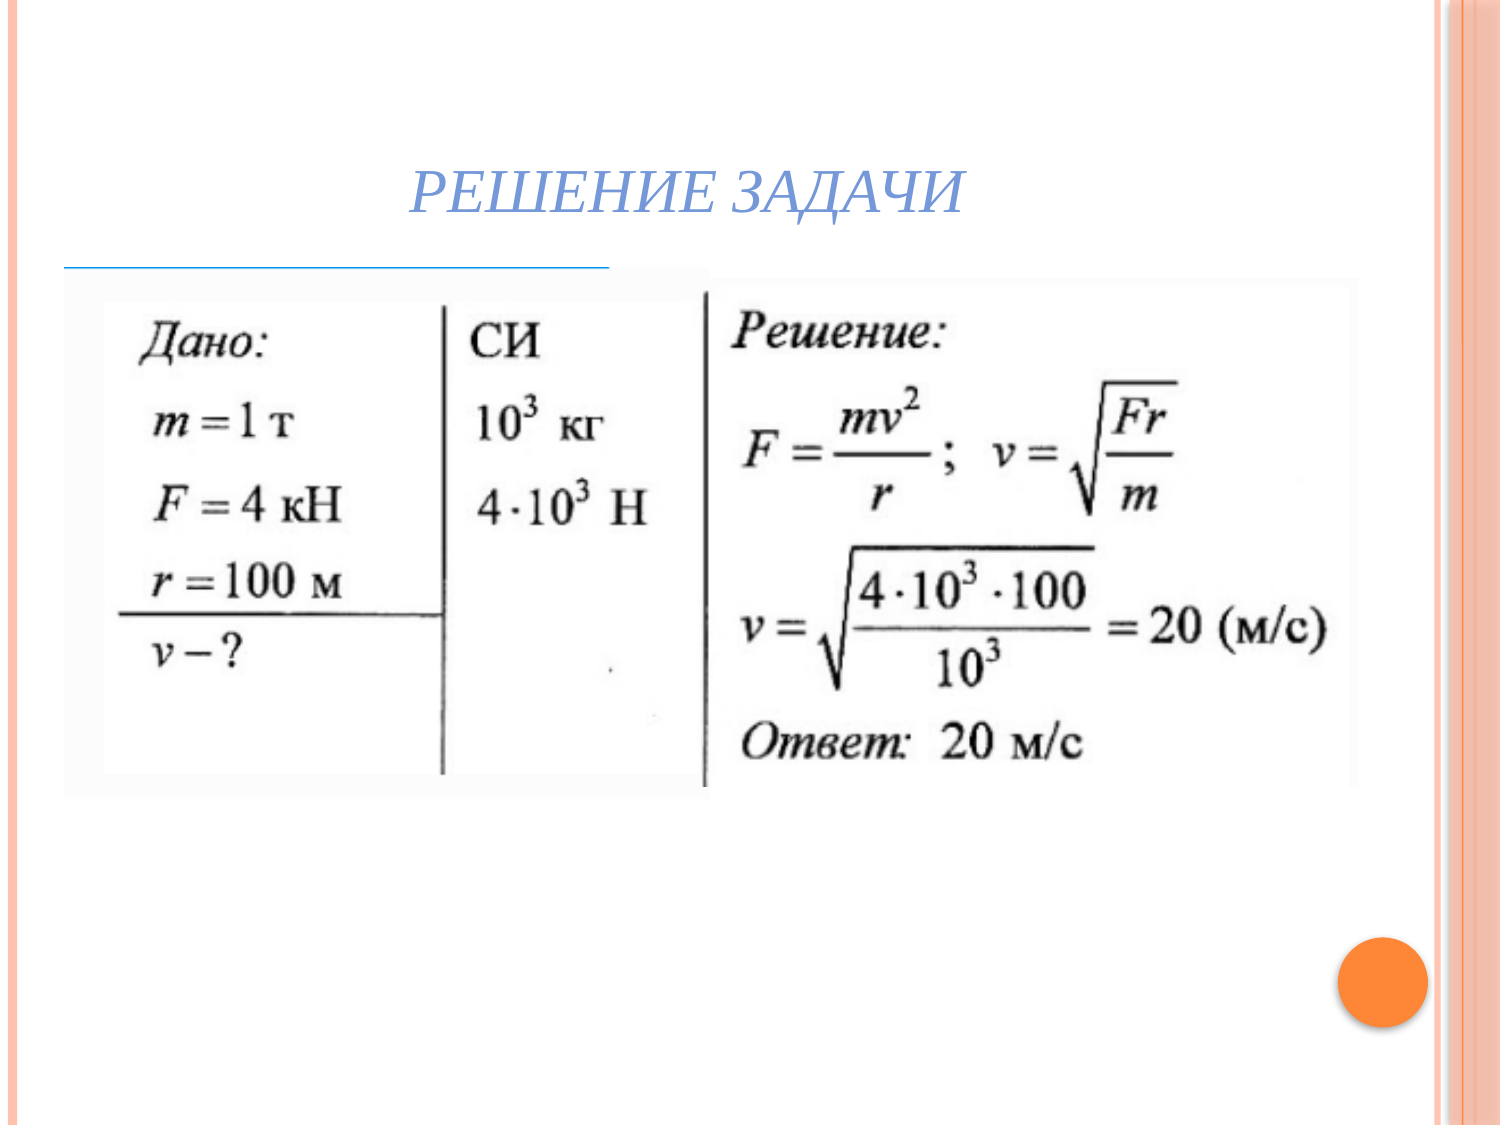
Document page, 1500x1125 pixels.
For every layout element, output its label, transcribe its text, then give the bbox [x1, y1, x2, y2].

picture [64, 266, 1359, 800]
title Решение задачи [75, 45, 1300, 233]
